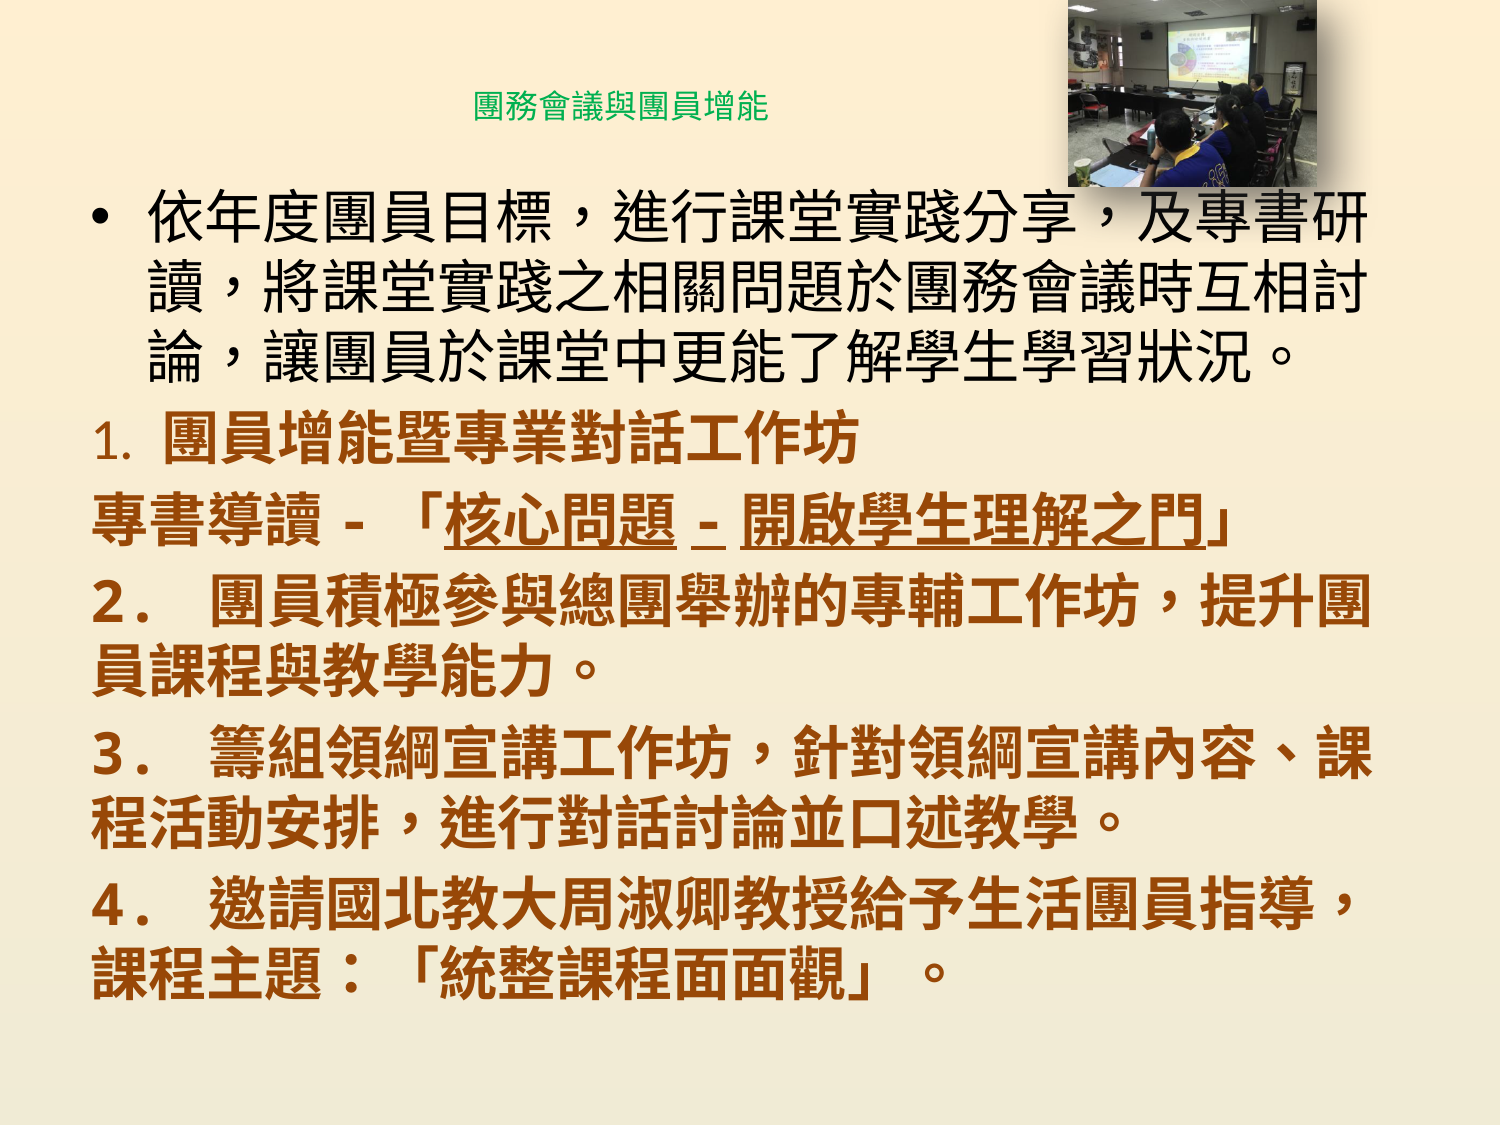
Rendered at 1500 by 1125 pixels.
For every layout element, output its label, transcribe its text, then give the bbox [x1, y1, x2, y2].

title 團務會議與團員增能 [112, 78, 1052, 172]
picture [1068, 0, 1318, 188]
list 依年度團員目標，進行課堂實踐分享，及專書研讀，將課堂實踐之相關問題於團務會議時互相討論，讓團員於課堂中更能了解學生學習狀況。 1. 團員增能暨專業對話工作坊 專書導讀-「核心問題-開啟學生理解之門」 2. 團員積極參與總團舉辦的專輔工作坊，提升團員課程與教學能力。 3. 籌組領綱宣講工作坊，針對領綱宣講內容、課程活動安排，進行對話討論並口述教學。 4. 邀請國北教大周淑卿教授給予生活團員指導，課程主題：「統整課程面面觀」。 [75, 172, 1425, 1106]
